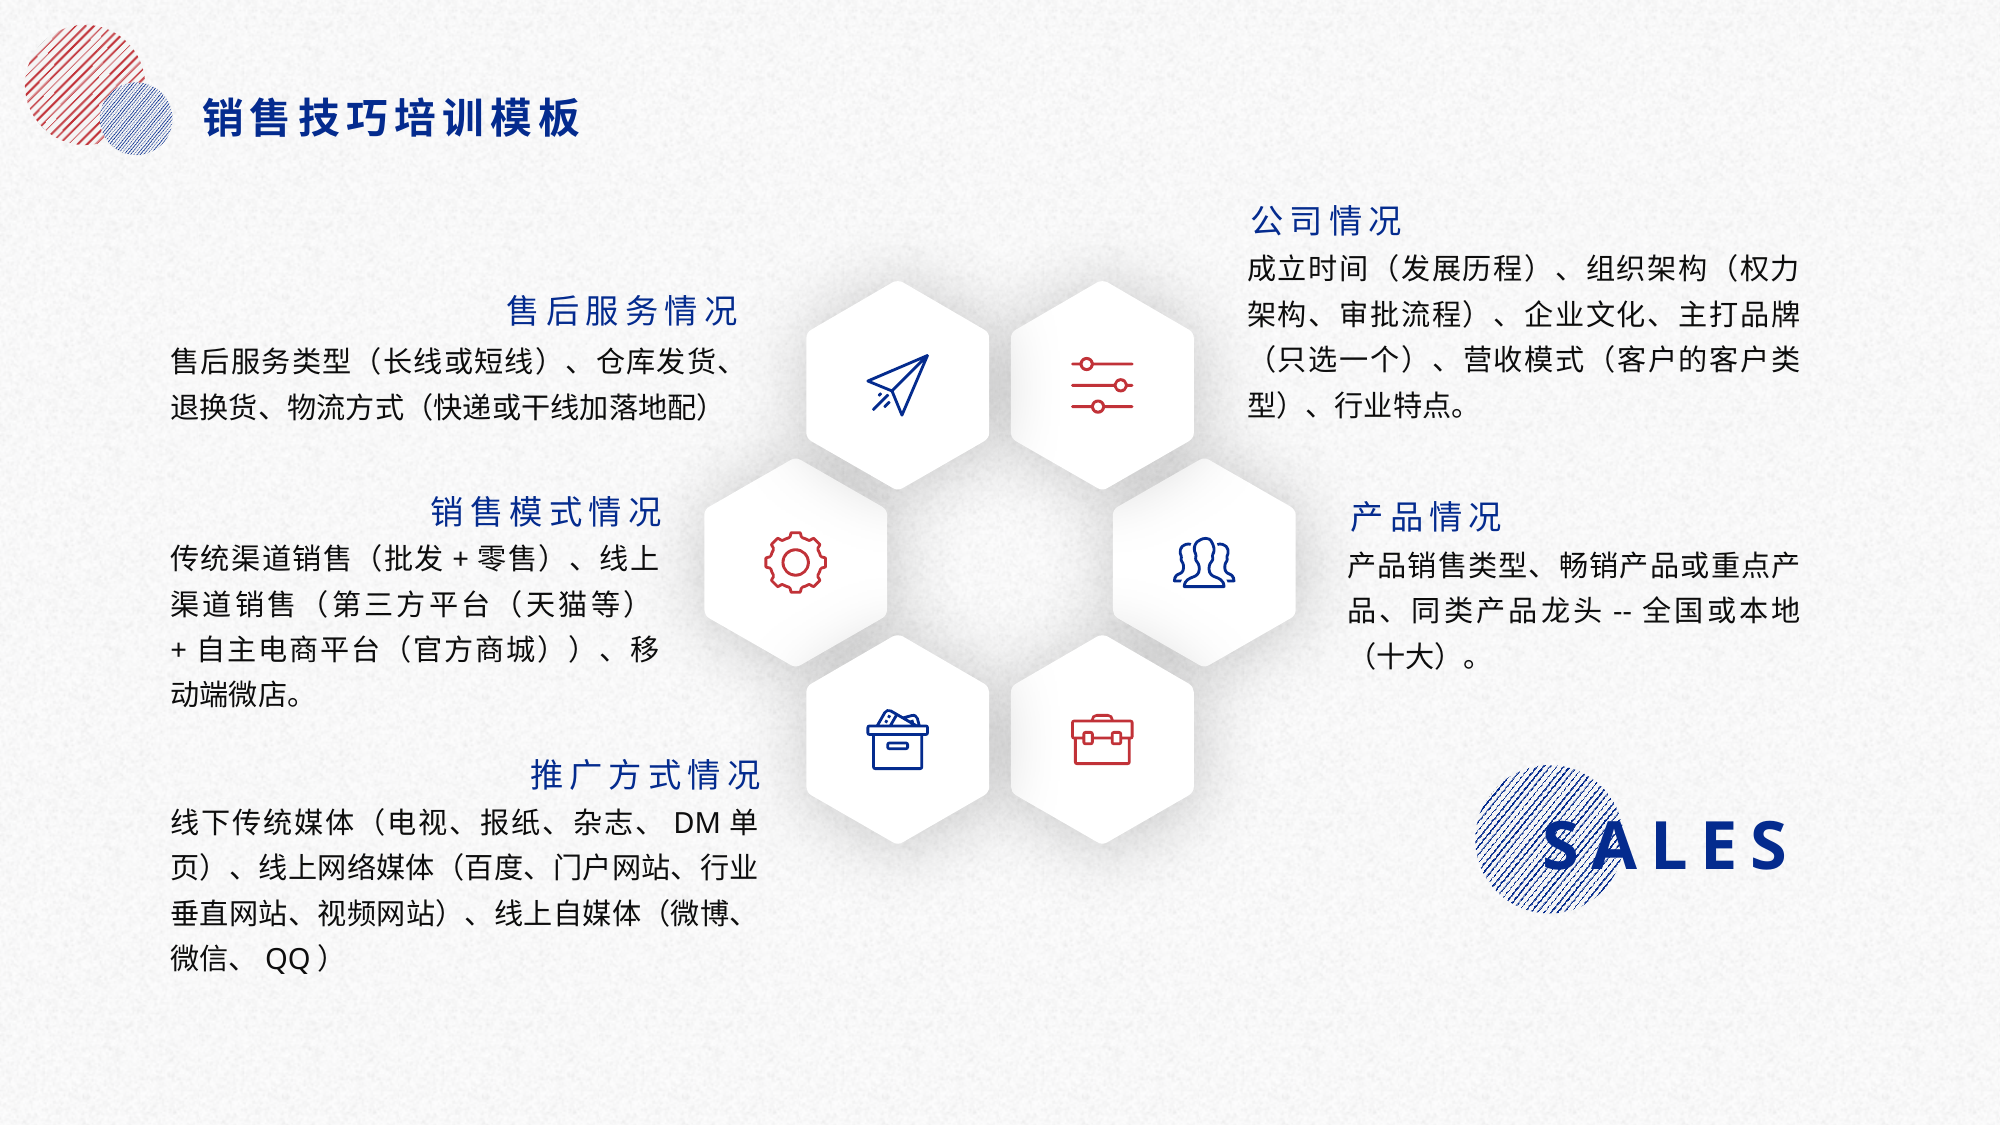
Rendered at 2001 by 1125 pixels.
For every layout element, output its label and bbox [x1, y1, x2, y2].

picture [24, 24, 173, 156]
text_box [1335, 480, 1813, 677]
text_box [1235, 184, 1898, 353]
text_box [1475, 765, 1816, 914]
text_box [158, 274, 764, 495]
text_box [158, 475, 690, 648]
text_box [704, 281, 1296, 844]
text_box [158, 739, 793, 997]
